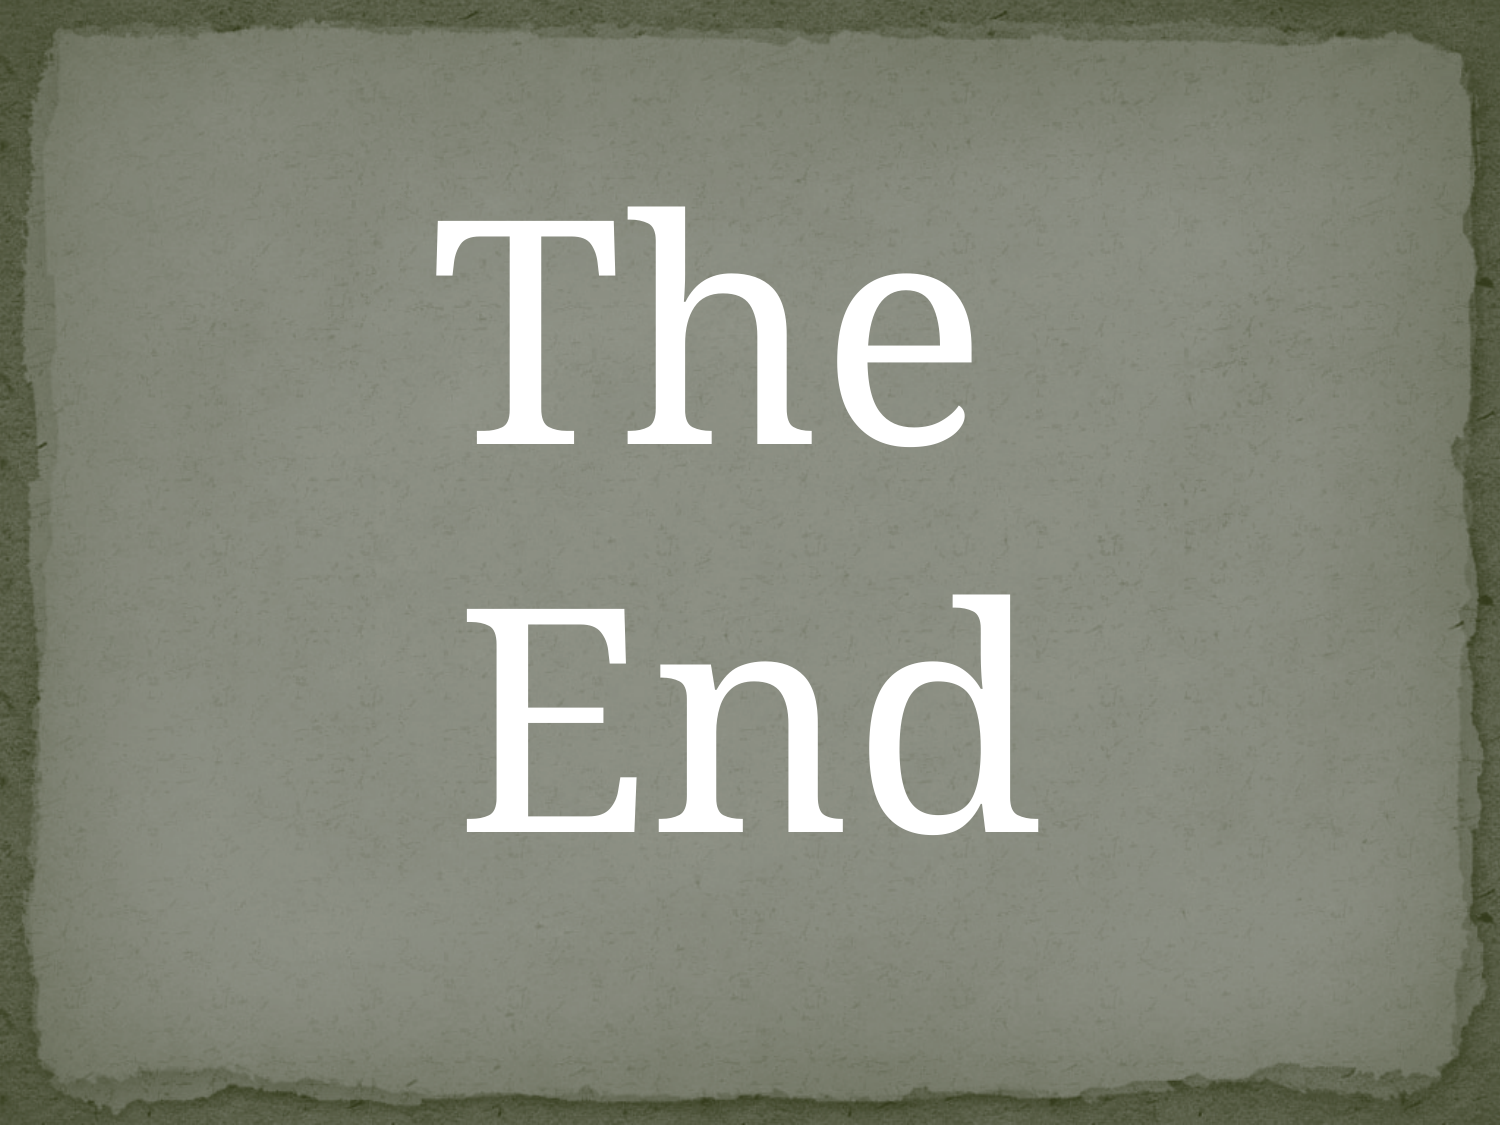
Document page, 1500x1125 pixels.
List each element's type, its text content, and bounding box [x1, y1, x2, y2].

list The End [75, 125, 1425, 1000]
